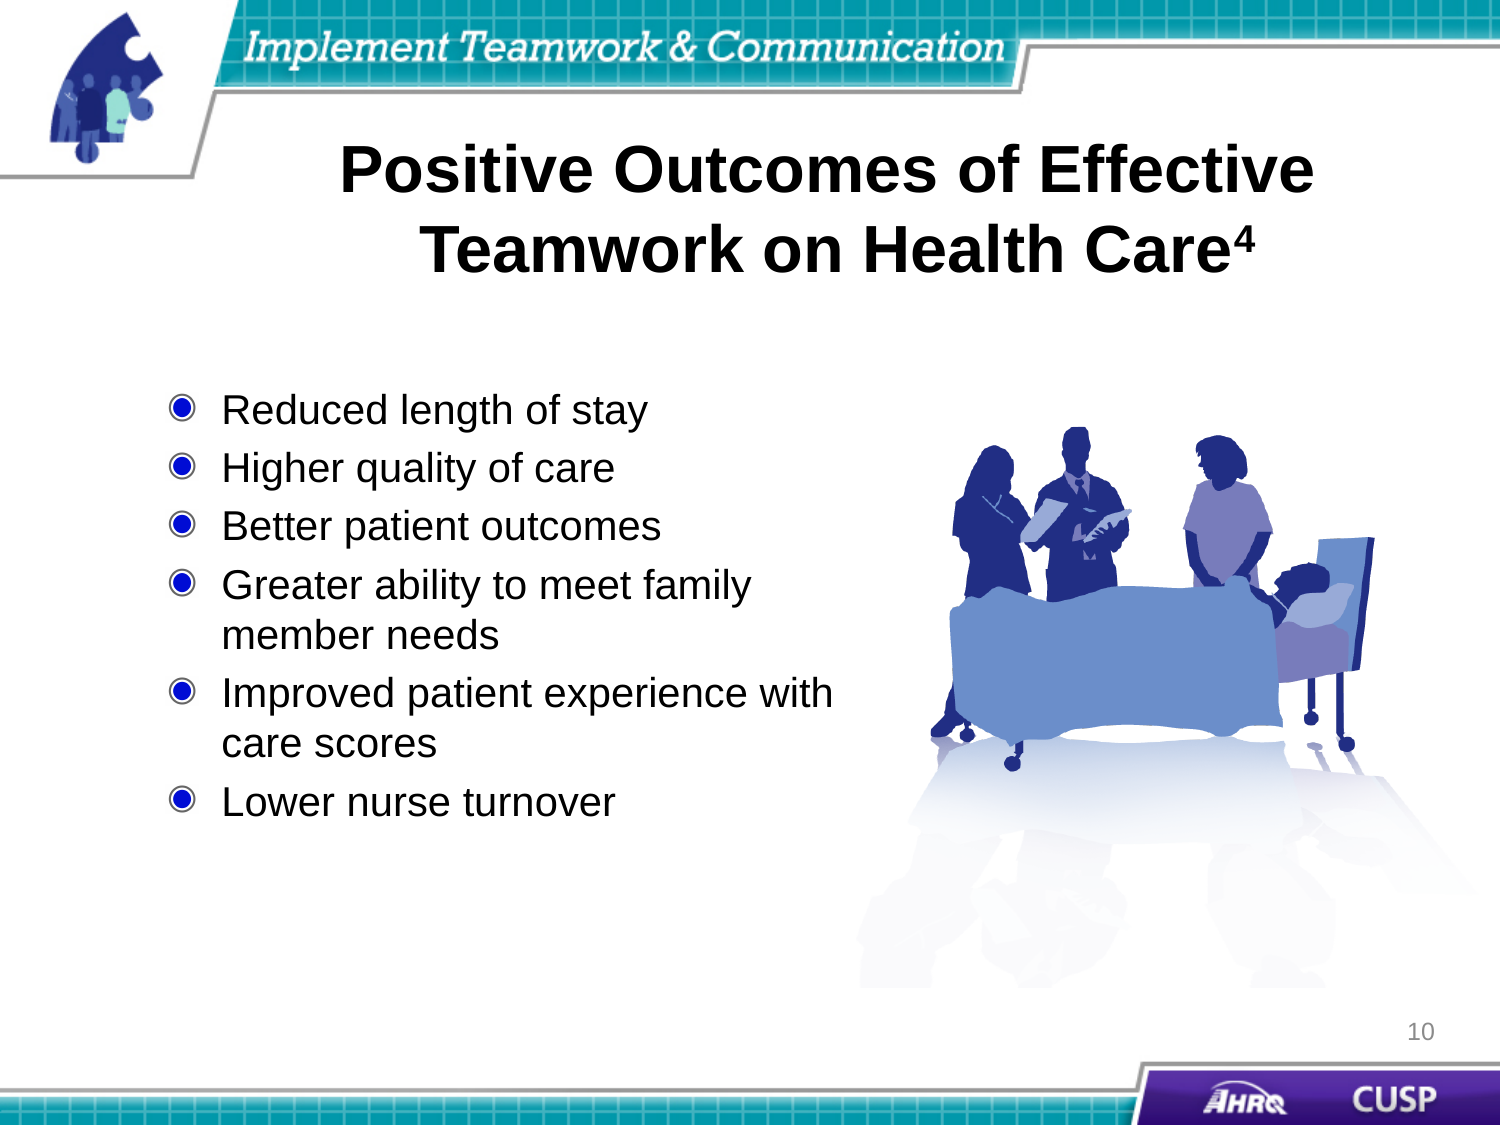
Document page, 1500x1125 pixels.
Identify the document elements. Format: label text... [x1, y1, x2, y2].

list Reduced length of stay Higher quality of care Better patient outcomes Greater ability to meet family member needs Improved patient experience with care scores Lower nurse turnover [149, 374, 901, 1063]
title Positive Outcomes of Effective Teamwork on Health Care4 [162, 112, 1500, 301]
picture [0, 0, 1500, 1125]
slide_number 10 [1100, 999, 1450, 1060]
